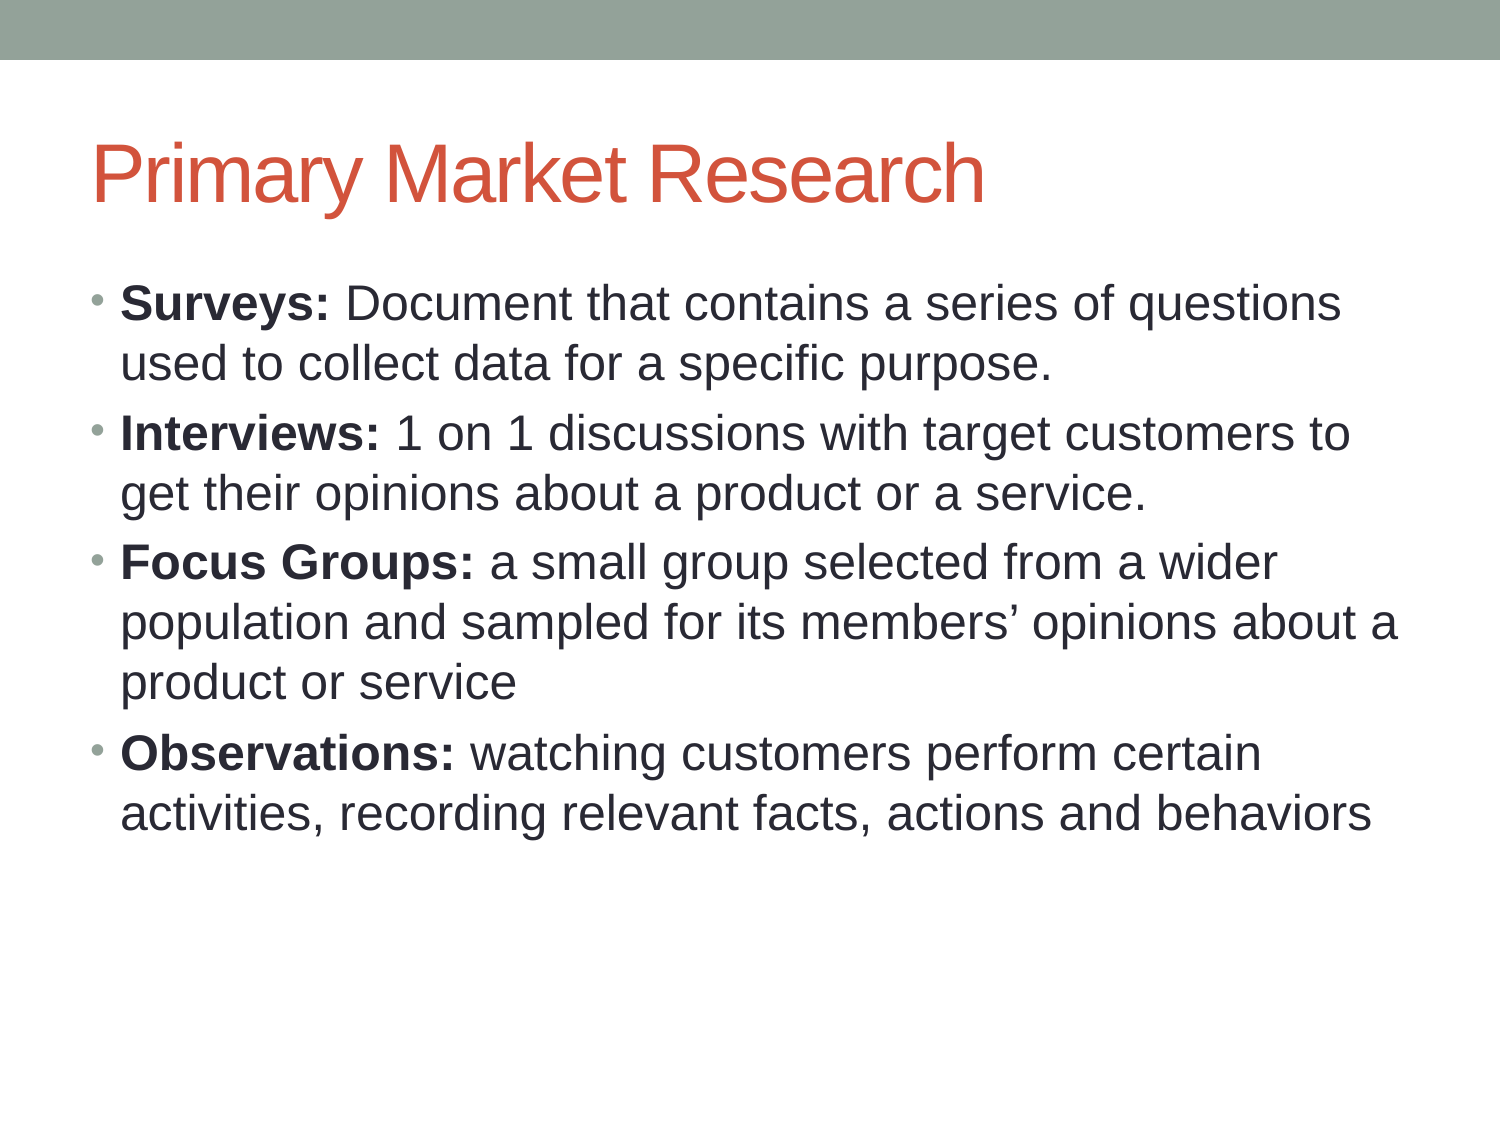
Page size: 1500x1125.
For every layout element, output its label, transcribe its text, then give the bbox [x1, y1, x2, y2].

list Surveys: Document that contains a series of questions used to collect data for a specific purpose. Interviews: 1 on 1 discussions with target customers to get their opinions about a product or a service. Focus Groups: a small group selected from a wider population and sampled for its members’ opinions about a product or service Observations: watching customers perform certain activities, recording relevant facts, actions and behaviors [75, 262, 1425, 1063]
title Primary Market Research [75, 87, 1425, 250]
